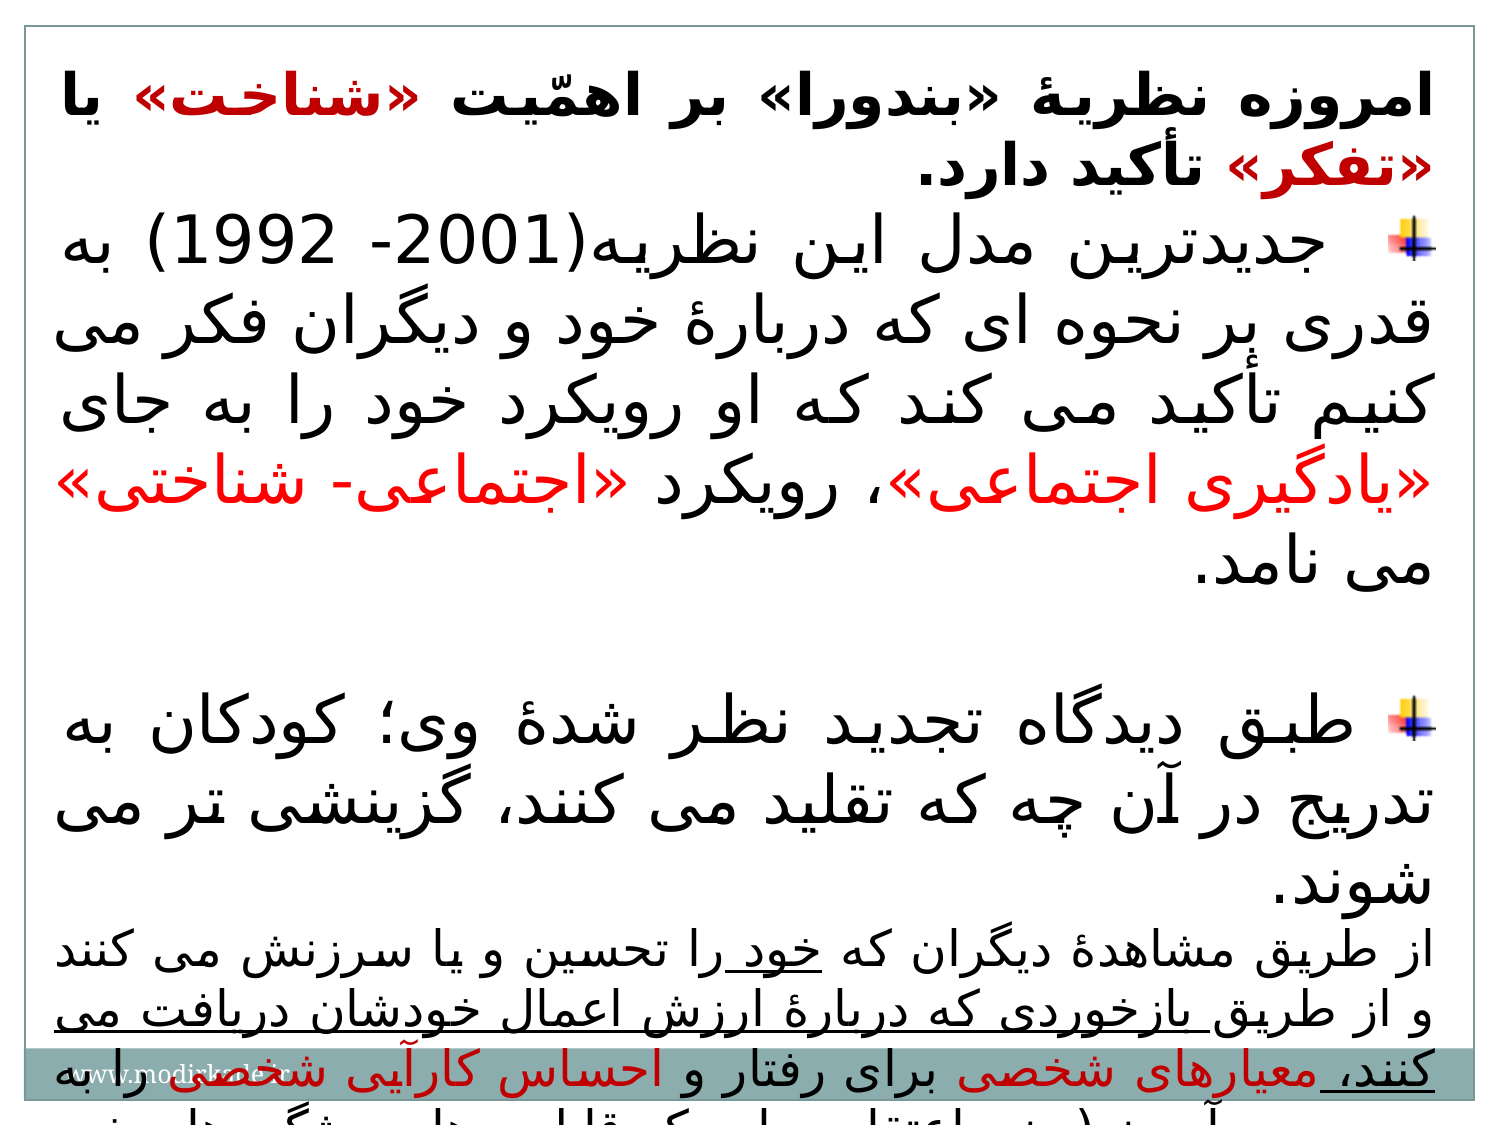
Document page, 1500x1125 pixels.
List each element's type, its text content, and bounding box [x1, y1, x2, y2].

picture [1388, 213, 1436, 261]
footer www.modirkade.ir [50, 1051, 638, 1112]
text_box امروزه نظریۀ «بندورا» بر اهمّیت «شناخت» یا «تفکر» تأکید دارد. جدیدترین مدل این نظریه(2001- 1992) به قدری بر نحوه ای که دربارۀ خود و دیگران فکر می کنیم تأکید می کند که او رویکرد خود را به جای «یادگیری اجتماعی»، رویکرد «اجتماعی- شناختی» می نامد. طبق دیدگاه تجدید نظر شدۀ وی؛ کودکان به تدریج در آن چه که تقلید می کنند، گزینشی تر می شوند. از طریق مشاهدۀ دیگران که خود را تحسین و یا سرزنش می کنند و از طریق بازخوردی که دربارۀ ارزش اعمال خودشان دریافت می کنند، معیارهای شخصی برای رفتار و احساس کارآیی شخصی را به دست می آوردند(یعنی اعتقاد به این که قابلیت ها و ویژگی های خودِ آنها به آنها کمک می کند تا موفق شوند.این شناخت ها، پاسـخ هایی را در موقعـیت های خاص هدایت می کنند). [37, 49, 1450, 1125]
picture [1388, 693, 1436, 741]
